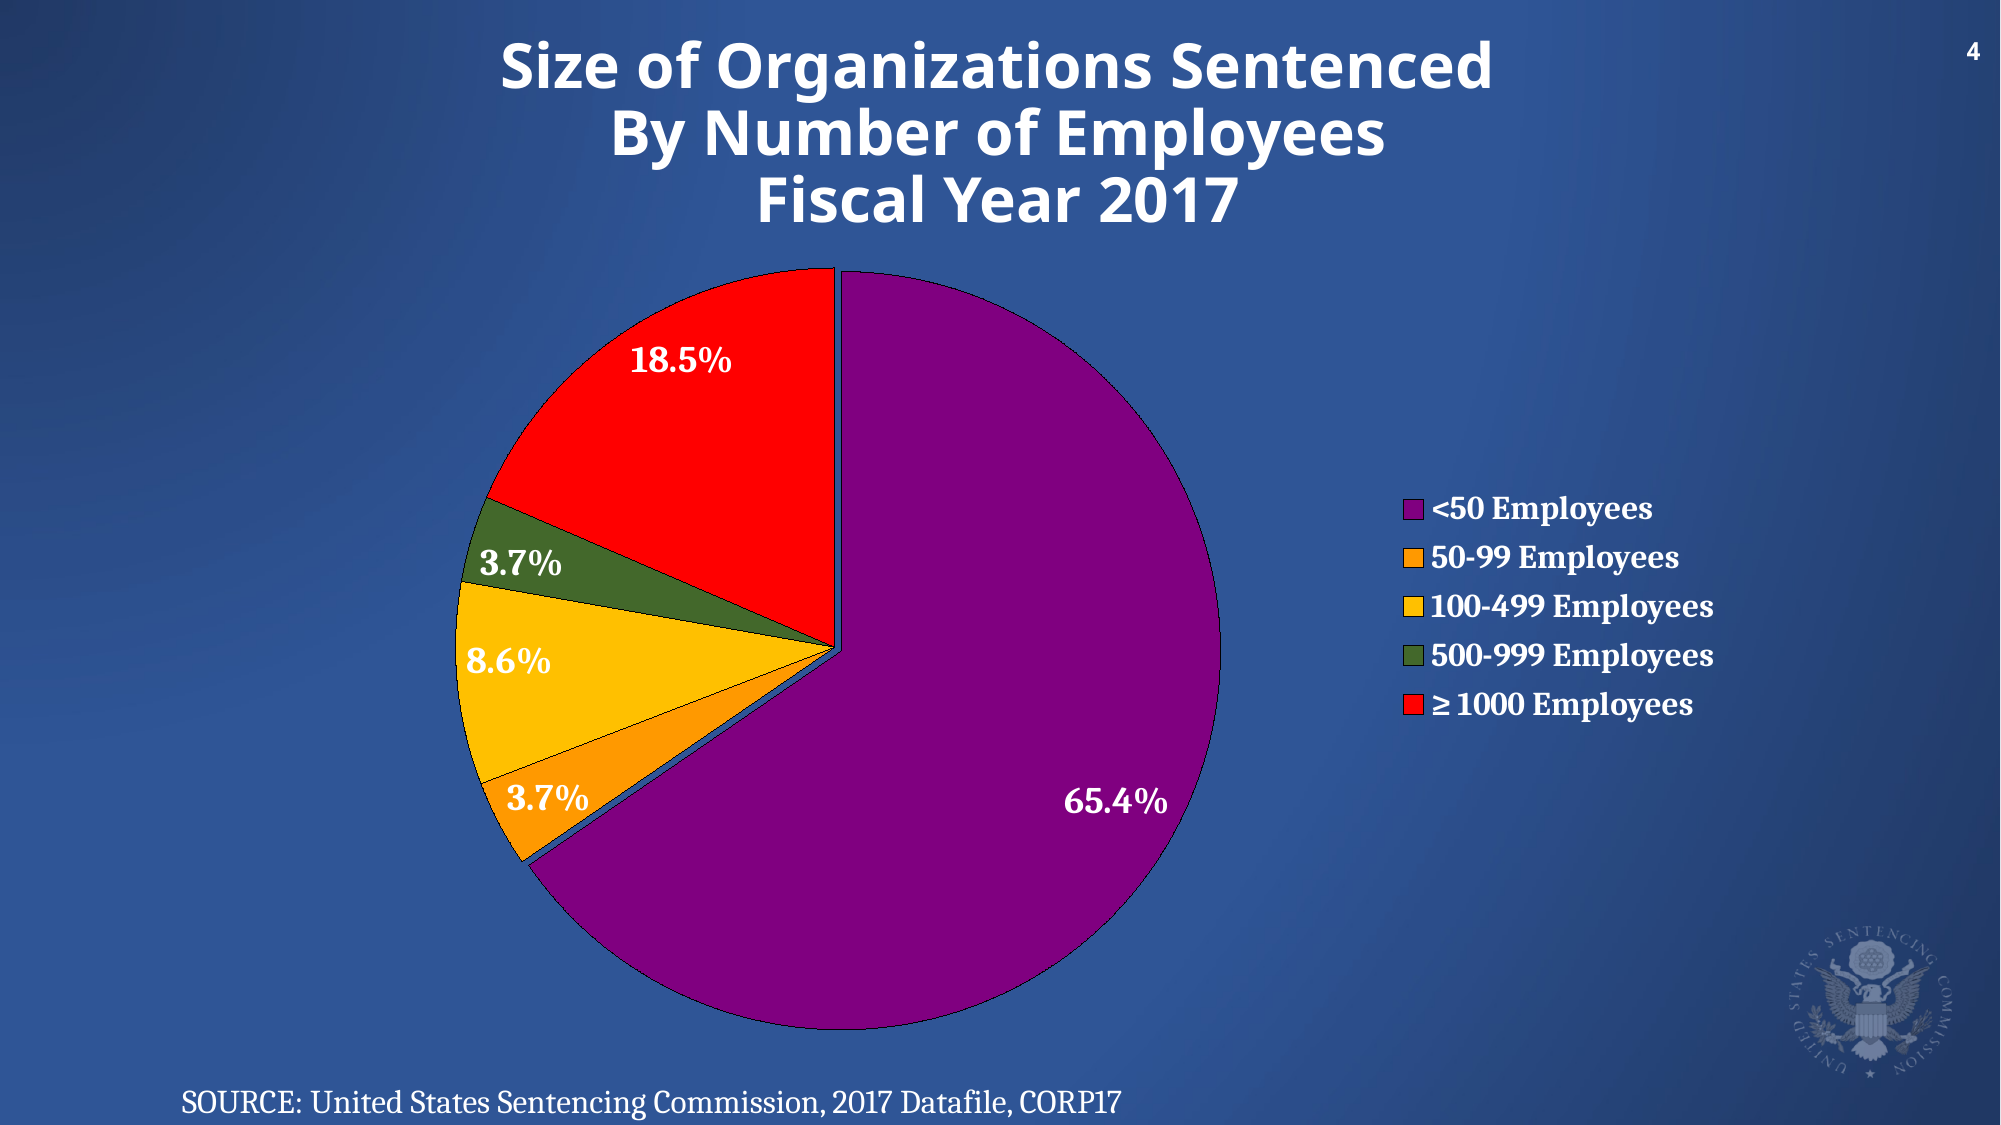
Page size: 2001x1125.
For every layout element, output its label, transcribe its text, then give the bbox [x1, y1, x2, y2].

title Size of Organizations Sentenced By Number of Employees Fiscal Year 2017 [0, 26, 1996, 245]
list SOURCE: United States Sentencing Commission, 2017 Datafile, CORP17 [167, 1077, 1813, 1125]
chart [103, 244, 1911, 1050]
picture [0, 0, 2001, 1125]
